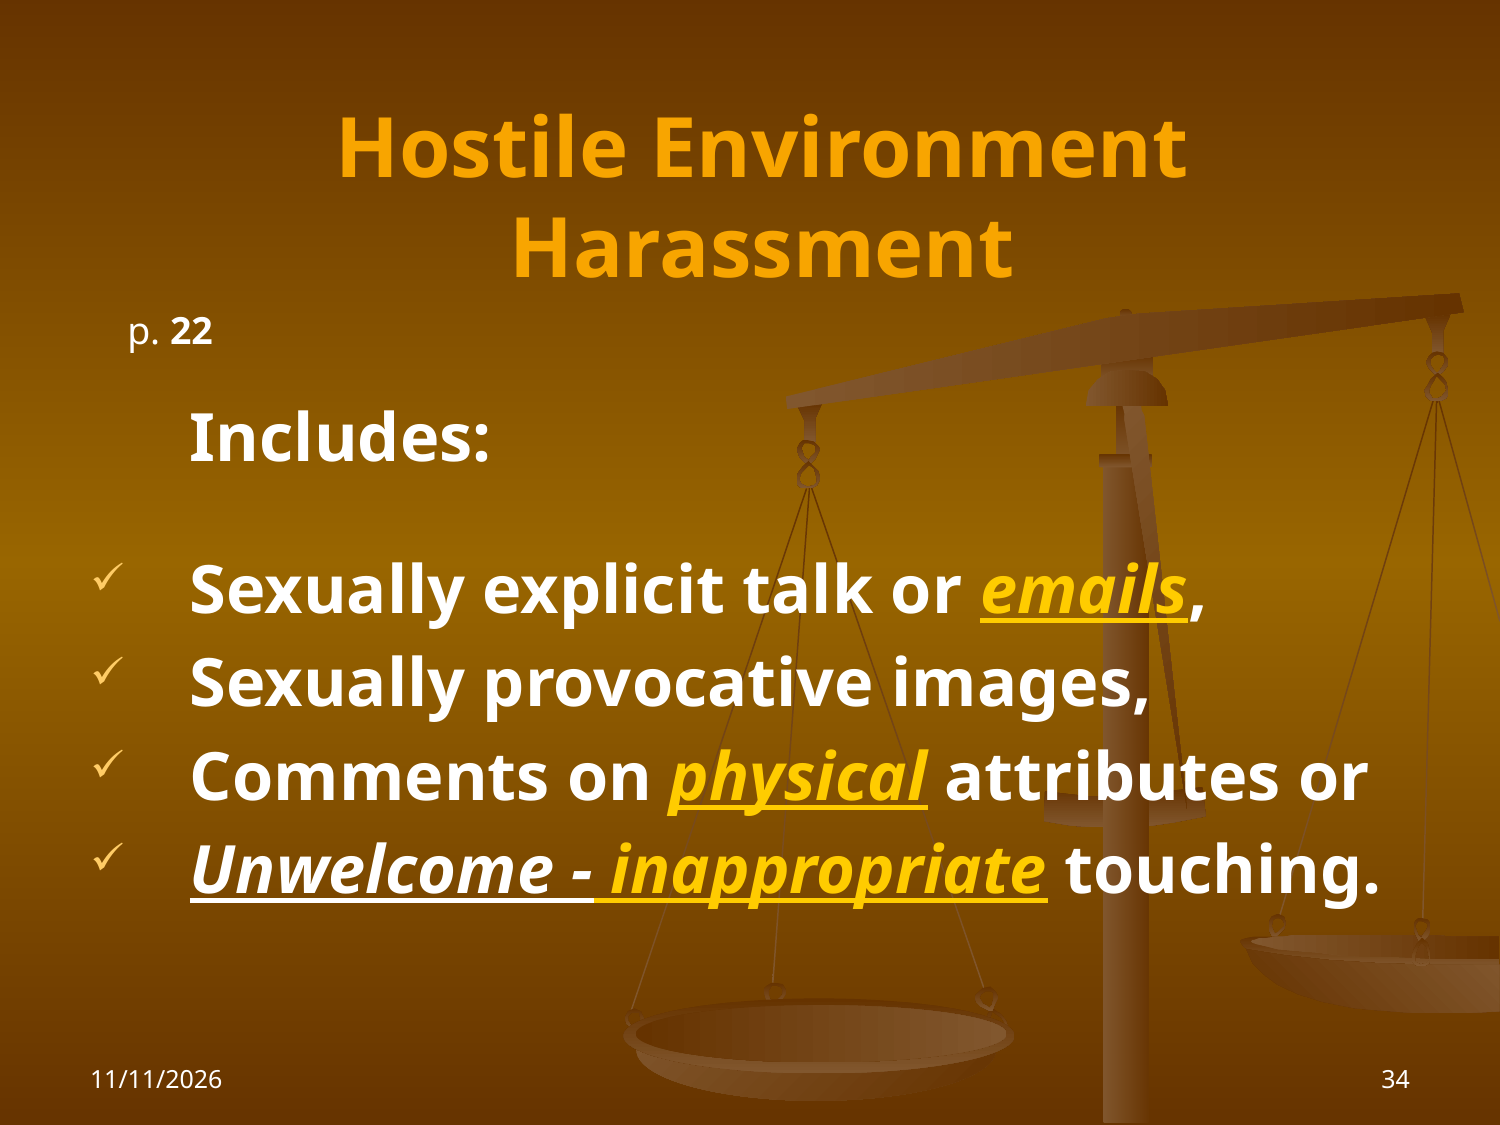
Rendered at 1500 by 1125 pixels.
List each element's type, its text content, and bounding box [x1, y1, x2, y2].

slide_number 34 [1074, 1029, 1426, 1106]
list Includes: Sexually explicit talk or emails, Sexually provocative images, Comments on physical attributes or Unwelcome - inappropriate touching. [74, 387, 1426, 976]
title Hostile Environment Harassment [87, 99, 1438, 288]
text_box p. 22 [112, 299, 263, 360]
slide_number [74, 1029, 426, 1106]
